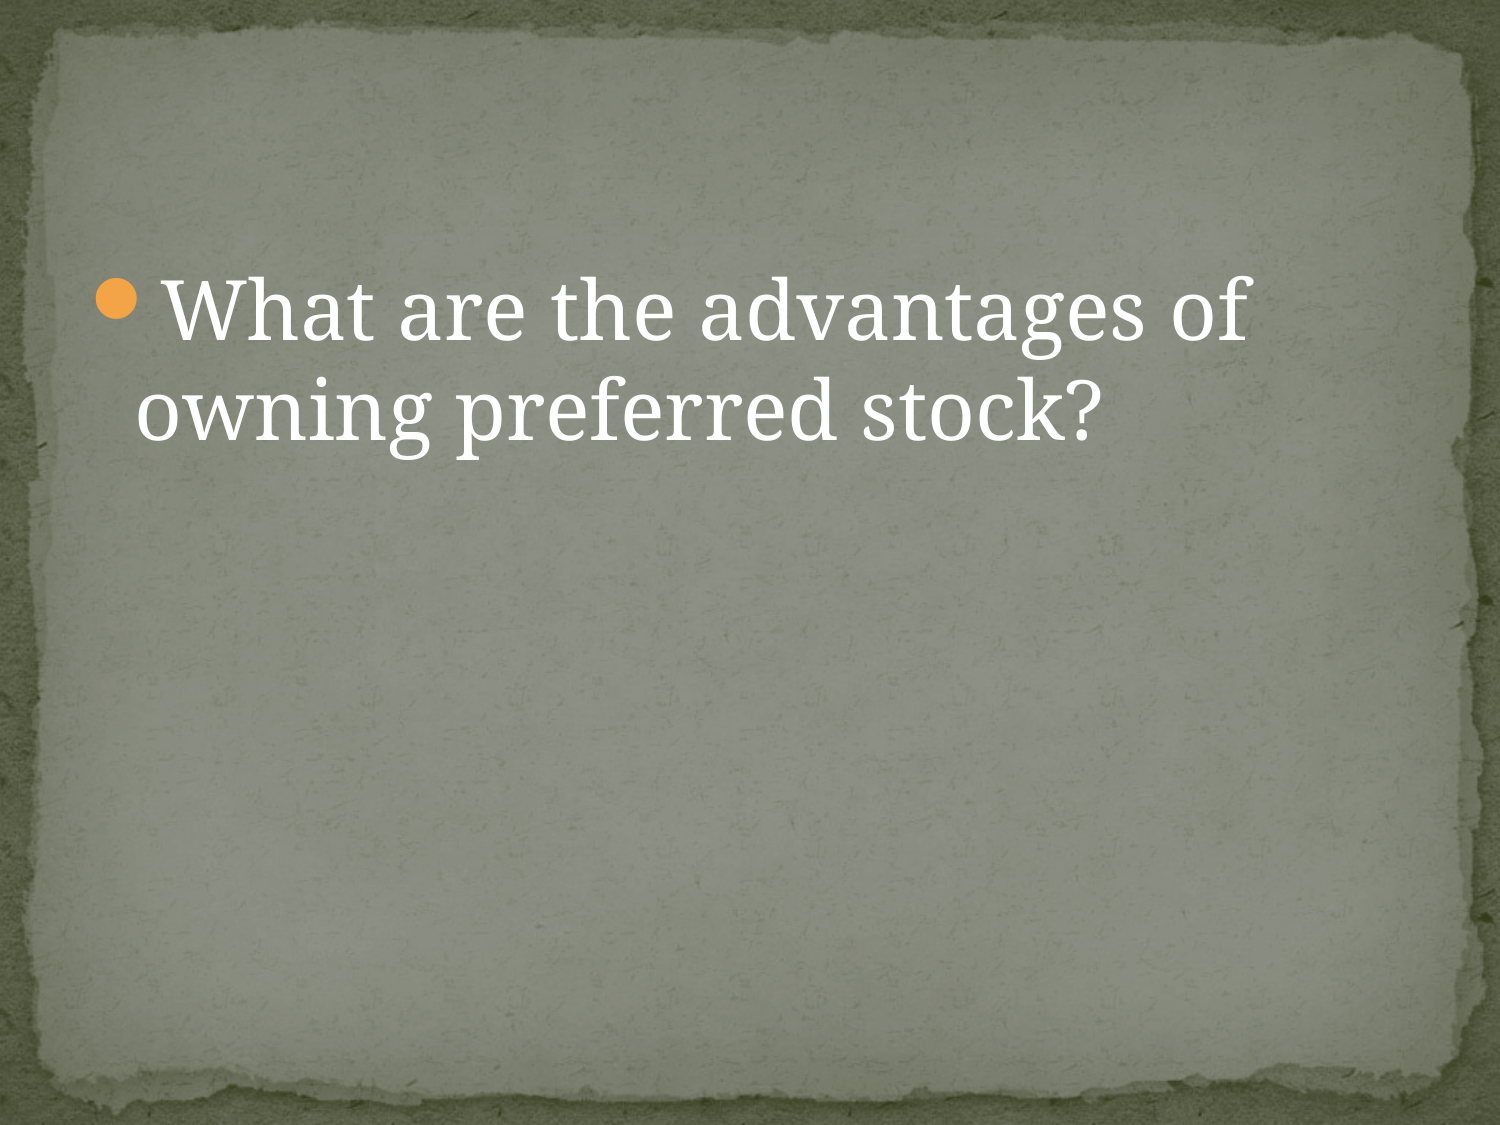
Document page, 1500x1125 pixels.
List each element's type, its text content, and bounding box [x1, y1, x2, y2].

list What are the advantages of owning preferred stock? [75, 249, 1425, 1000]
